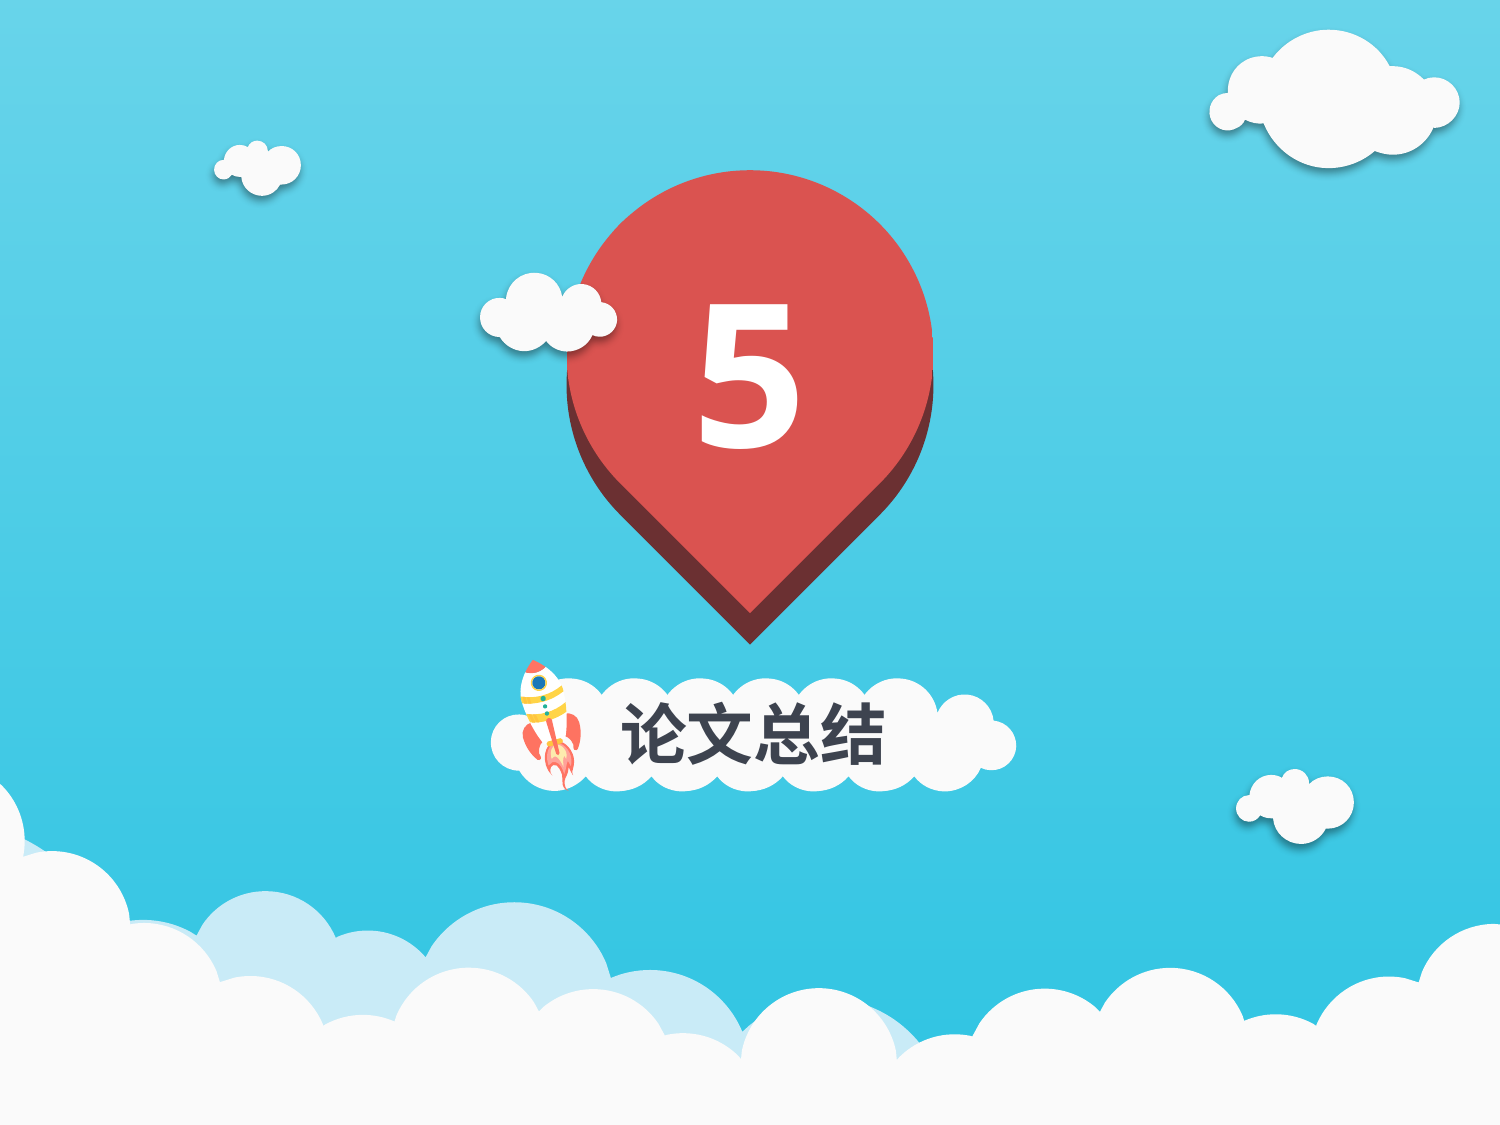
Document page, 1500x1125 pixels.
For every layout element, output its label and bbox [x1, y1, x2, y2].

text_box [1209, 29, 1460, 169]
text_box [1236, 769, 1354, 844]
text_box [490, 659, 1017, 792]
text_box [480, 272, 566, 352]
text_box [214, 140, 301, 196]
text_box [566, 170, 934, 569]
